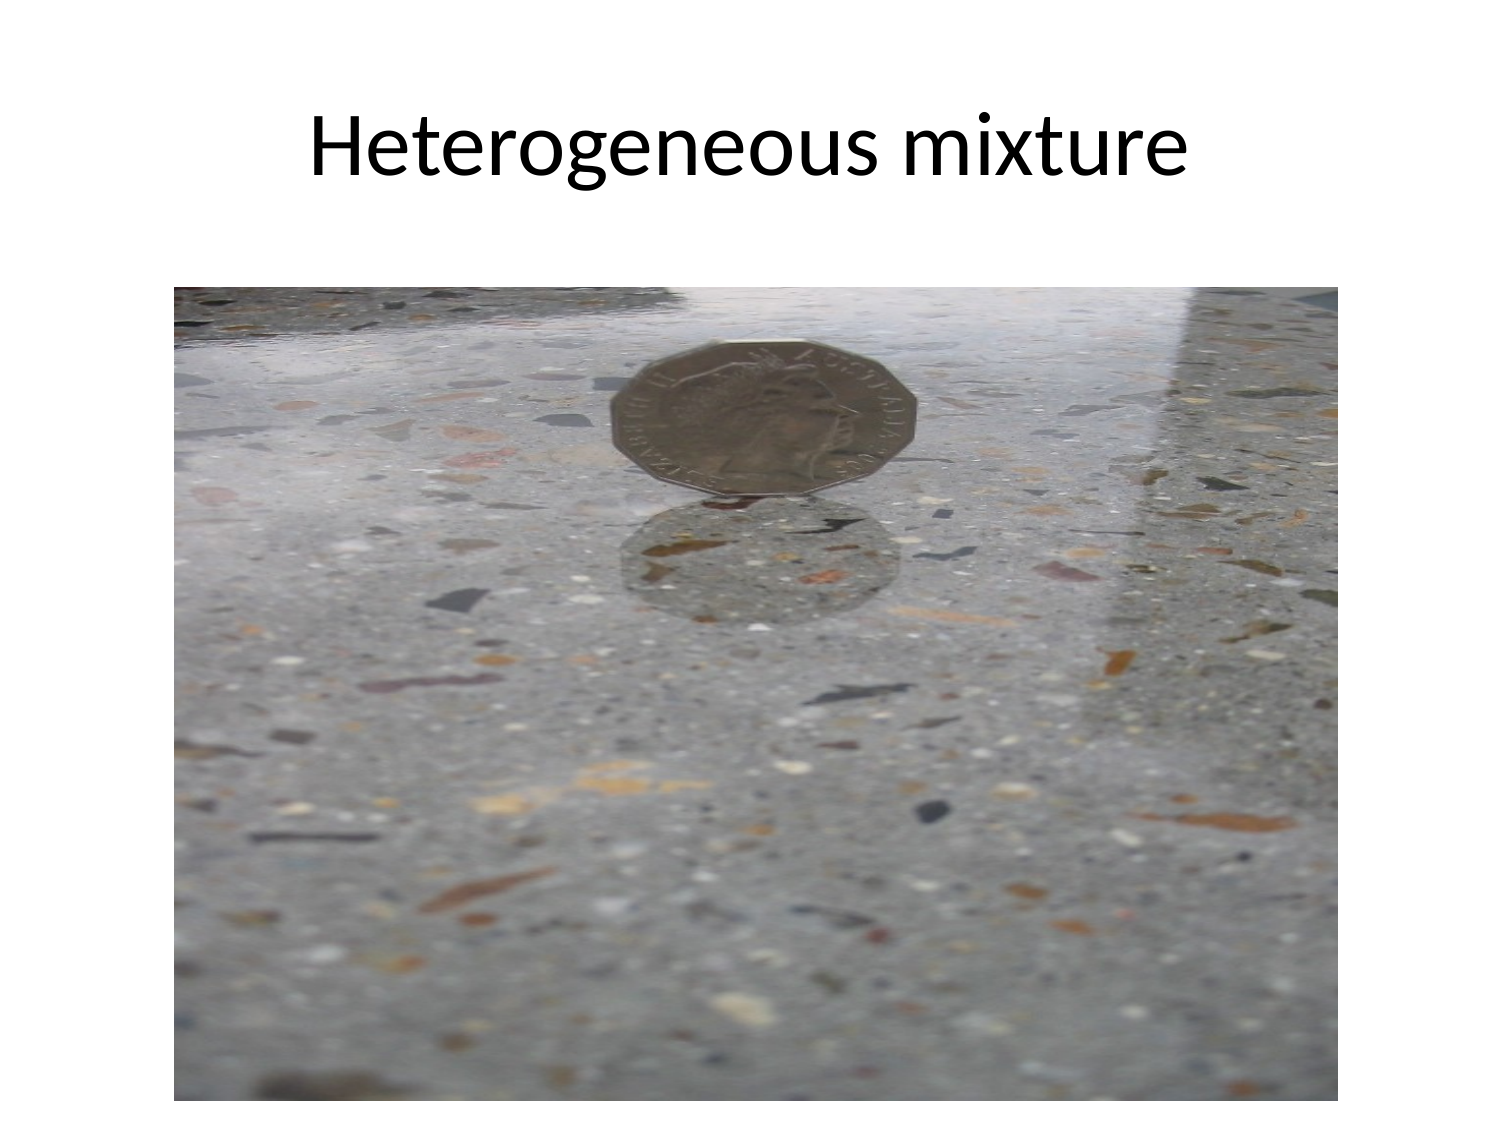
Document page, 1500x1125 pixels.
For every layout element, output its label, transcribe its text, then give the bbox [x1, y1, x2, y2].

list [174, 287, 1338, 1101]
title Heterogeneous mixture [75, 45, 1425, 233]
